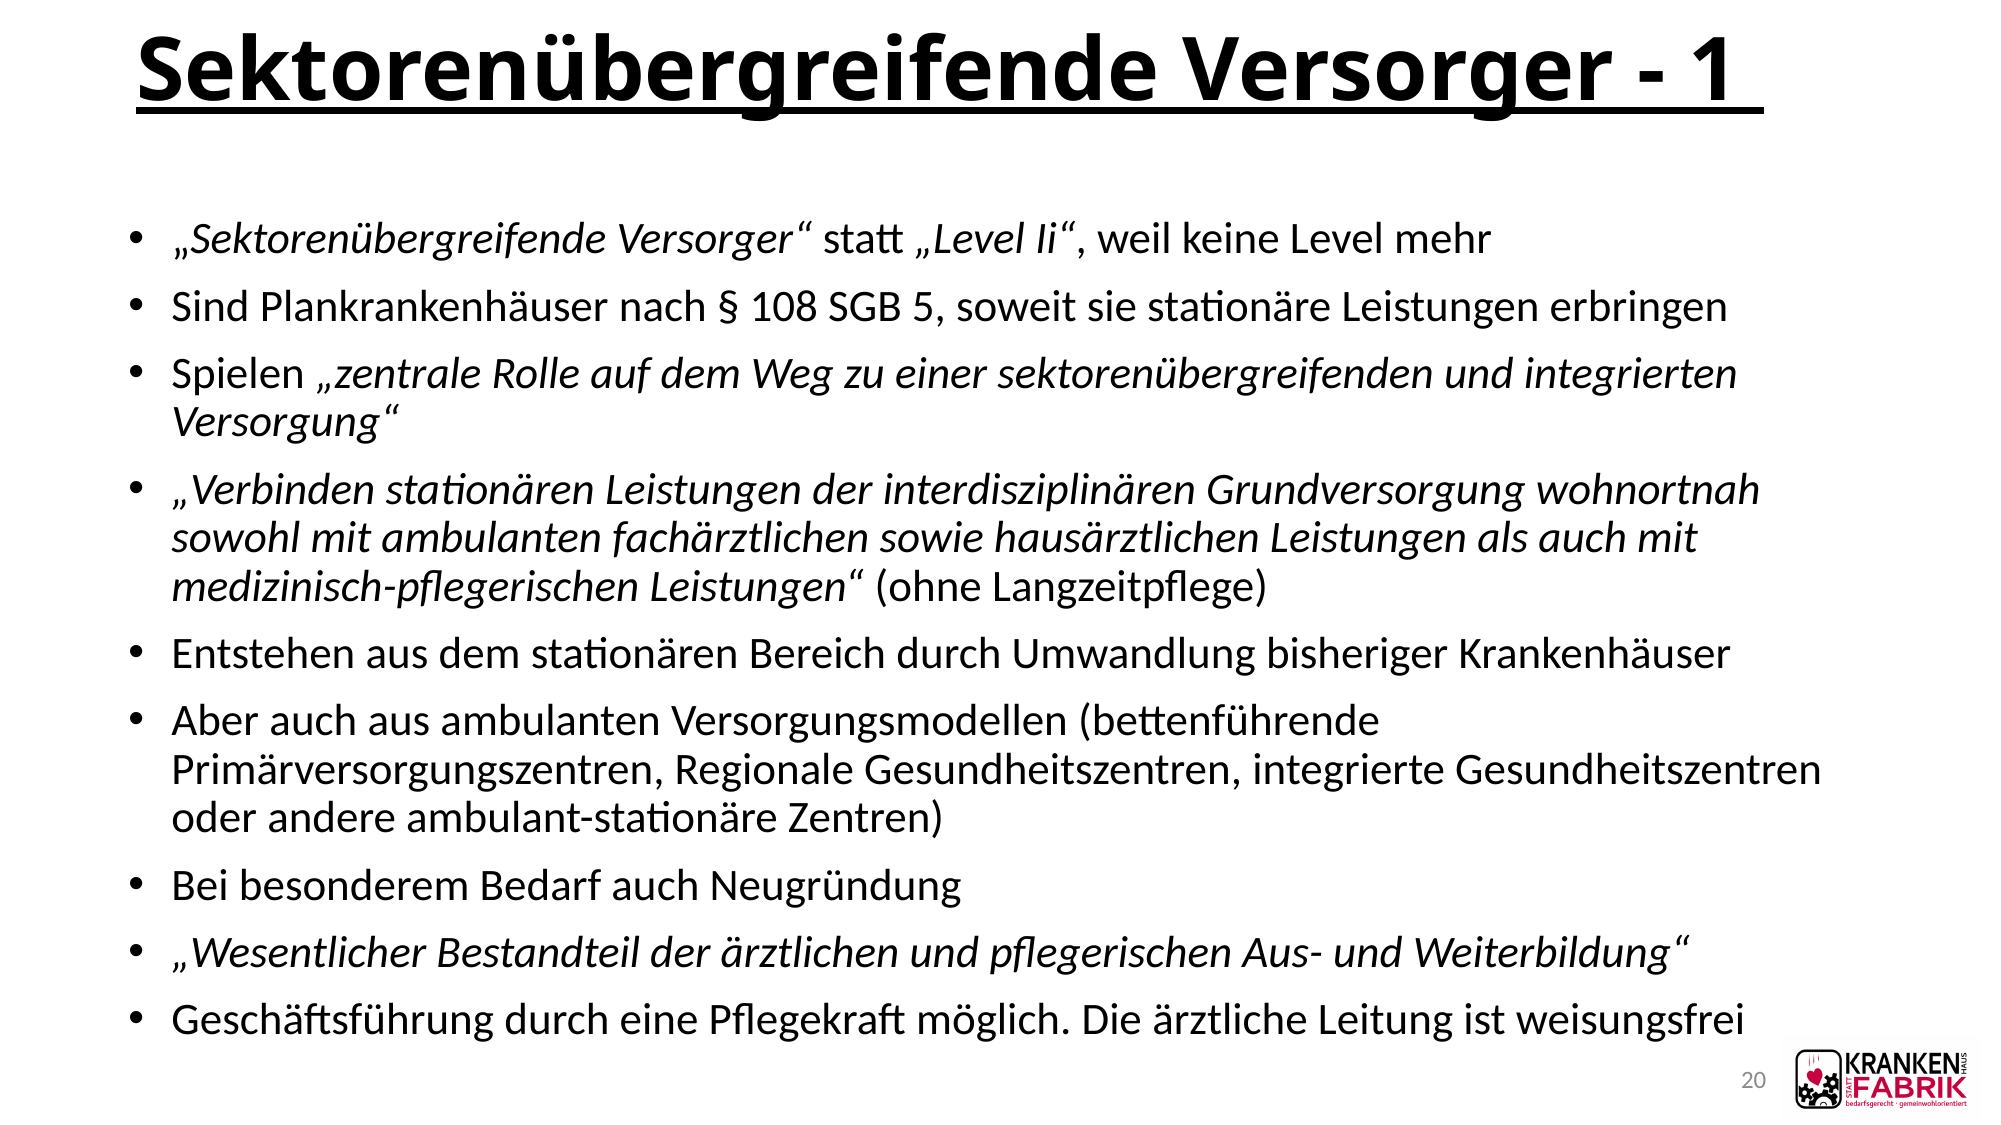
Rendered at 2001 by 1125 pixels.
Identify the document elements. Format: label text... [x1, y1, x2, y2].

title Sektorenübergreifende Versorger - 1 [121, 16, 1938, 234]
slide_number 20 [1331, 1049, 1782, 1109]
picture [1781, 1035, 1981, 1123]
list „Sektorenübergreifende Versorger“ statt „Level Ii“, weil keine Level mehr Sind Plankrankenhäuser nach § 108 SGB 5, soweit sie stationäre Leistungen erbringen Spielen „zentrale Rolle auf dem Weg zu einer sektorenübergreifenden und integrierten Versorgung“ „Verbinden stationären Leistungen der interdisziplinären Grundversorgung wohnortnah sowohl mit ambulanten fachärztlichen sowie hausärztlichen Leistungen als auch mit medizinisch-pflegerischen Leistungen“ (ohne Langzeitpflege) Entstehen aus dem stationären Bereich durch Umwandlung bisheriger Krankenhäuser Aber auch aus ambulanten Versorgungsmodellen (bettenführende Primärversorgungszentren, Regionale Gesundheitszentren, integrierte Gesundheitszentren oder andere ambulant-stationäre Zentren) Bei besonderem Bedarf auch Neugründung „Wesentlicher Bestandteil der ärztlichen und pflegerischen Aus- und Weiterbildung“ Geschäftsführung durch eine Pflegekraft möglich. Die ärztliche Leitung ist weisungsfrei [113, 207, 1863, 1064]
